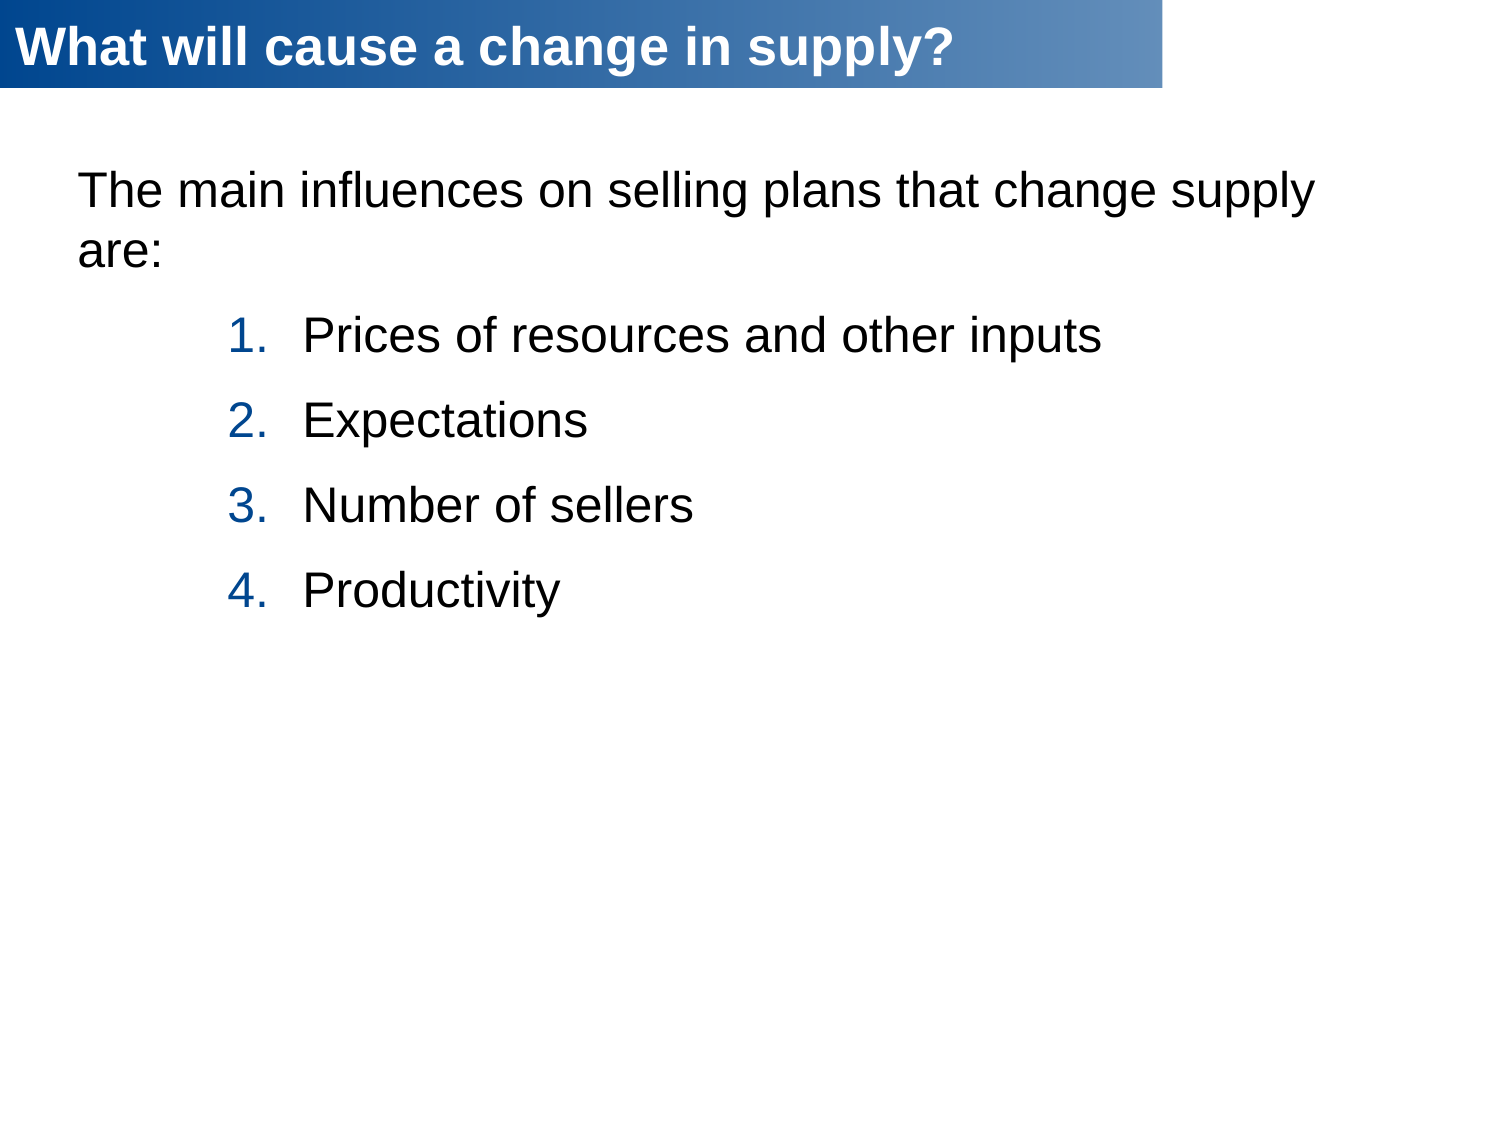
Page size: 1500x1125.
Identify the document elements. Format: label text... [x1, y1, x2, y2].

list The main influences on selling plans that change supply are: Prices of resources and other inputs Expectations Number of sellers Productivity [62, 149, 1413, 854]
title What will cause a change in supply? [0, 0, 1163, 88]
